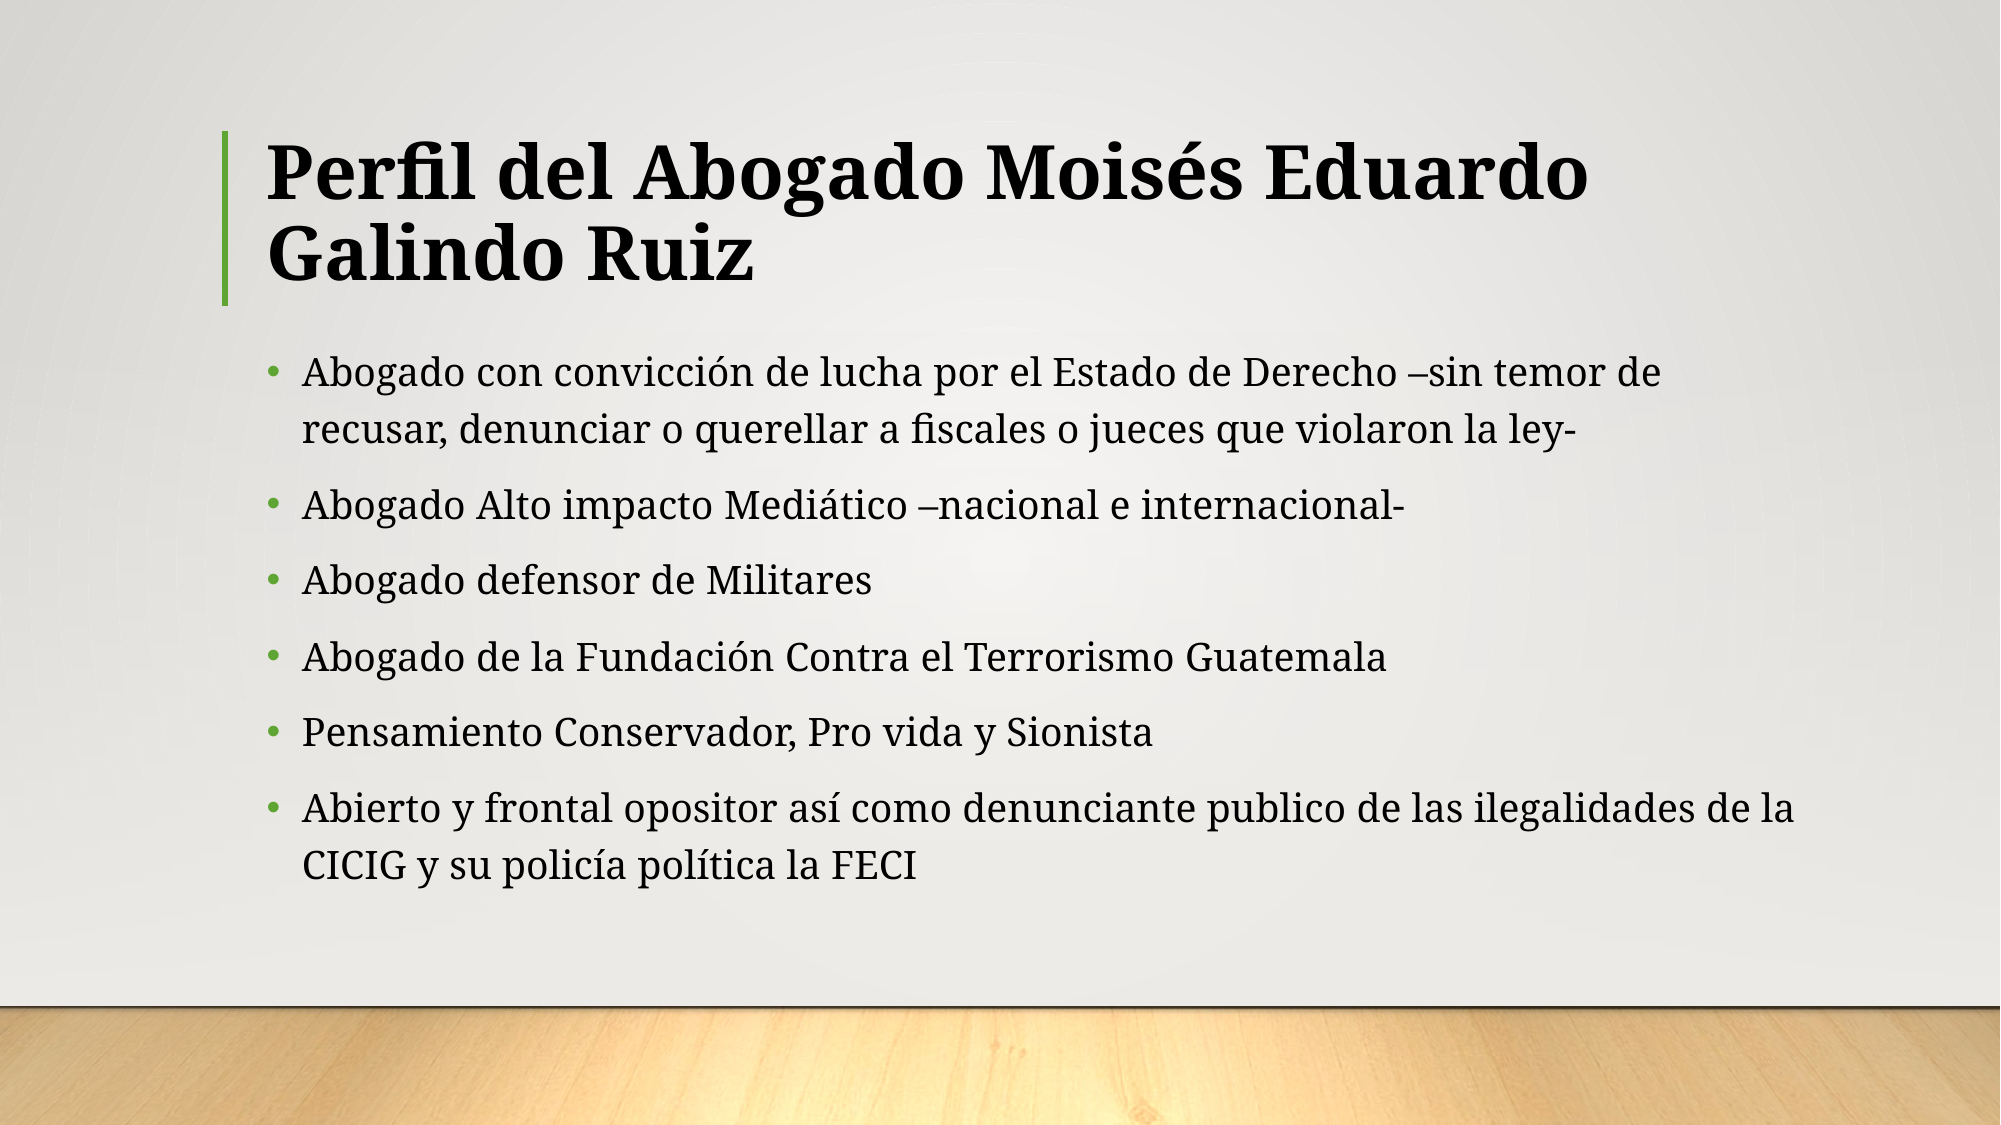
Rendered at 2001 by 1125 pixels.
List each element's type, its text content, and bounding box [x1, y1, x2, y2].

picture [0, 1006, 2000, 1125]
title Perfil del Abogado Moisés Eduardo Galindo Ruiz [251, 71, 1814, 305]
list Abogado con convicción de lucha por el Estado de Derecho –sin temor de recusar, denunciar o querellar a fiscales o jueces que violaron la ley- Abogado Alto impacto Mediático –nacional e internacional- Abogado defensor de Militares Abogado de la Fundación Contra el Terrorismo Guatemala Pensamiento Conservador, Pro vida y Sionista Abierto y frontal opositor así como denunciante publico de las ilegalidades de la CICIG y su policía política la FECI [251, 330, 1814, 897]
